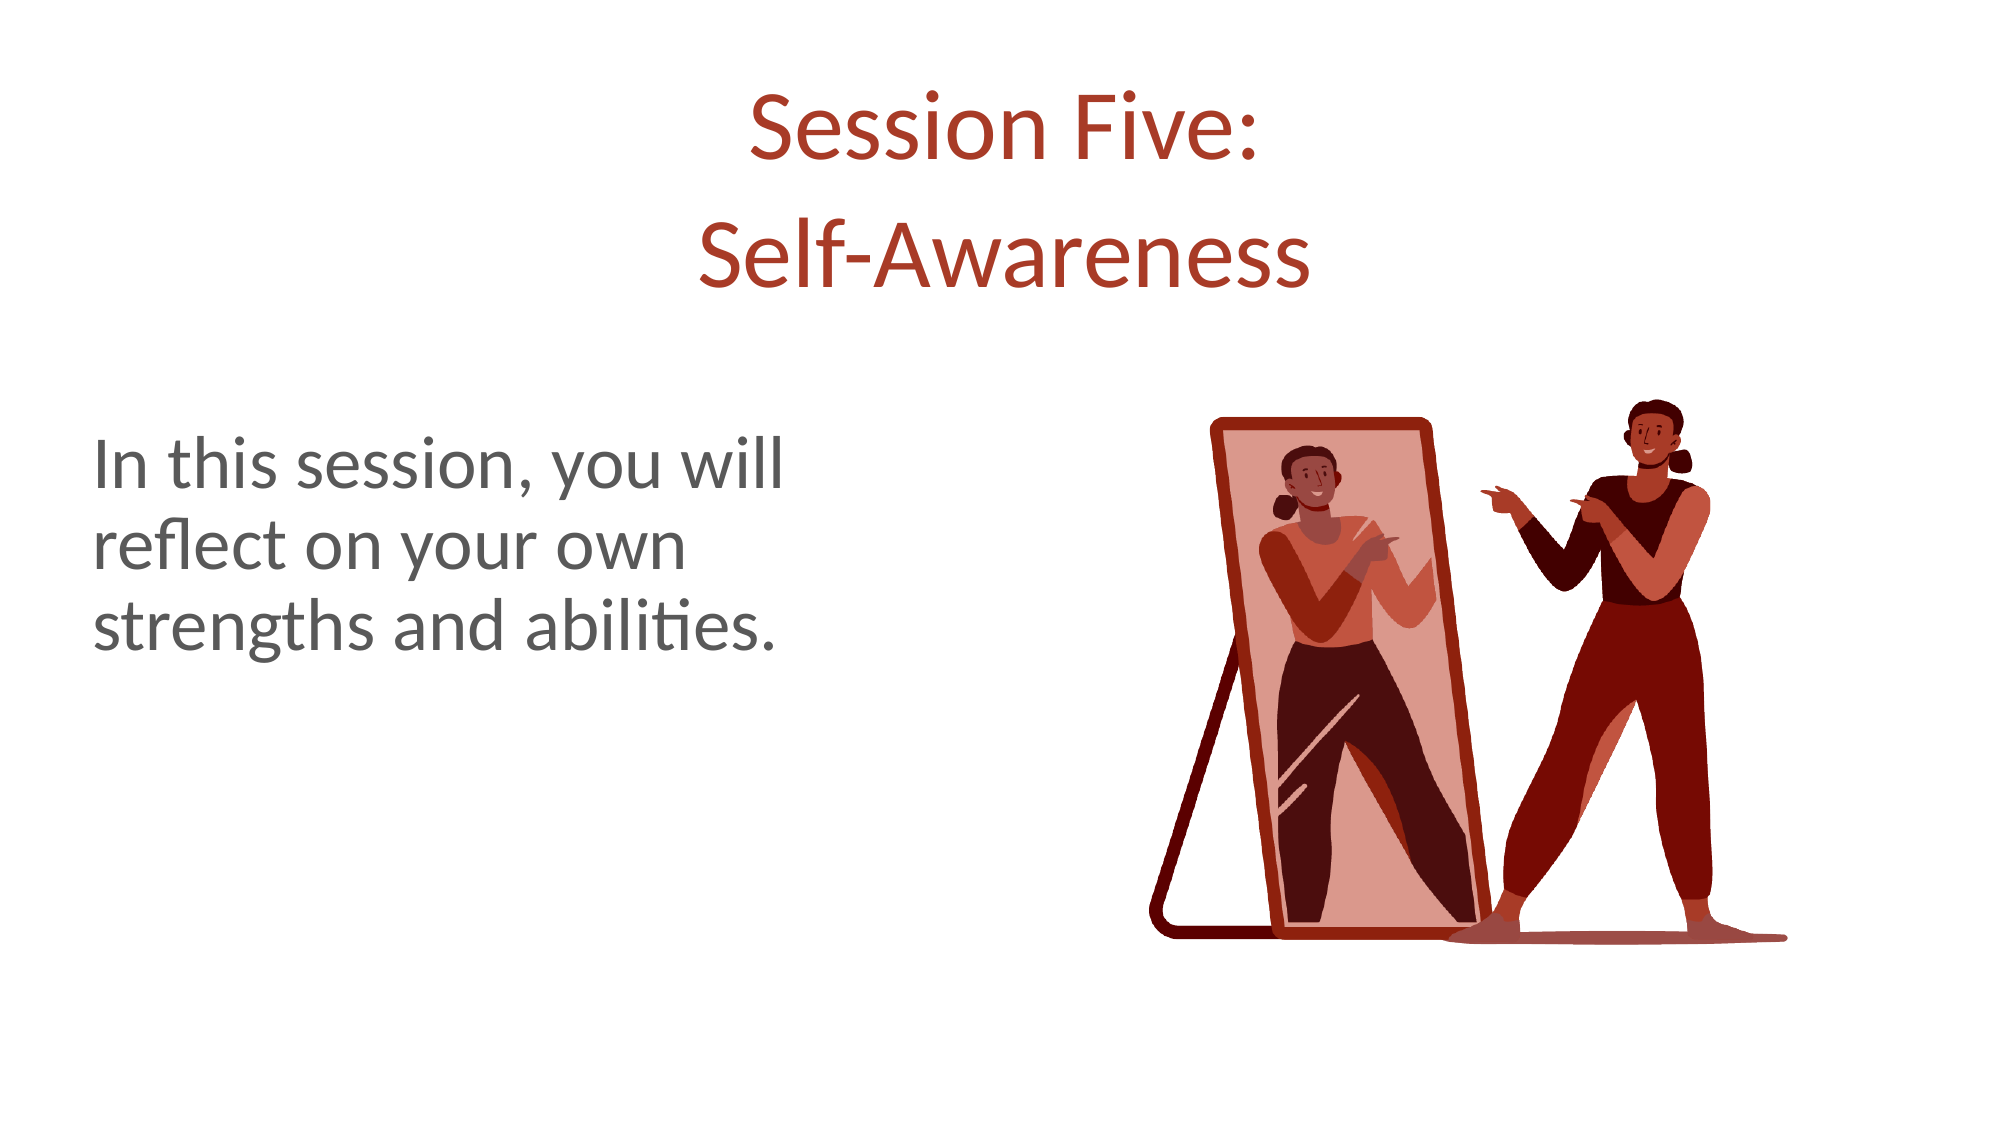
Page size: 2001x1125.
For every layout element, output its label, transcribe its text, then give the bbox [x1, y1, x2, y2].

list Session Five: Self-Awareness [77, 65, 1934, 320]
list In this session, you will reflect on your own strengths and abilities. [77, 416, 1000, 780]
picture [1148, 399, 1788, 945]
